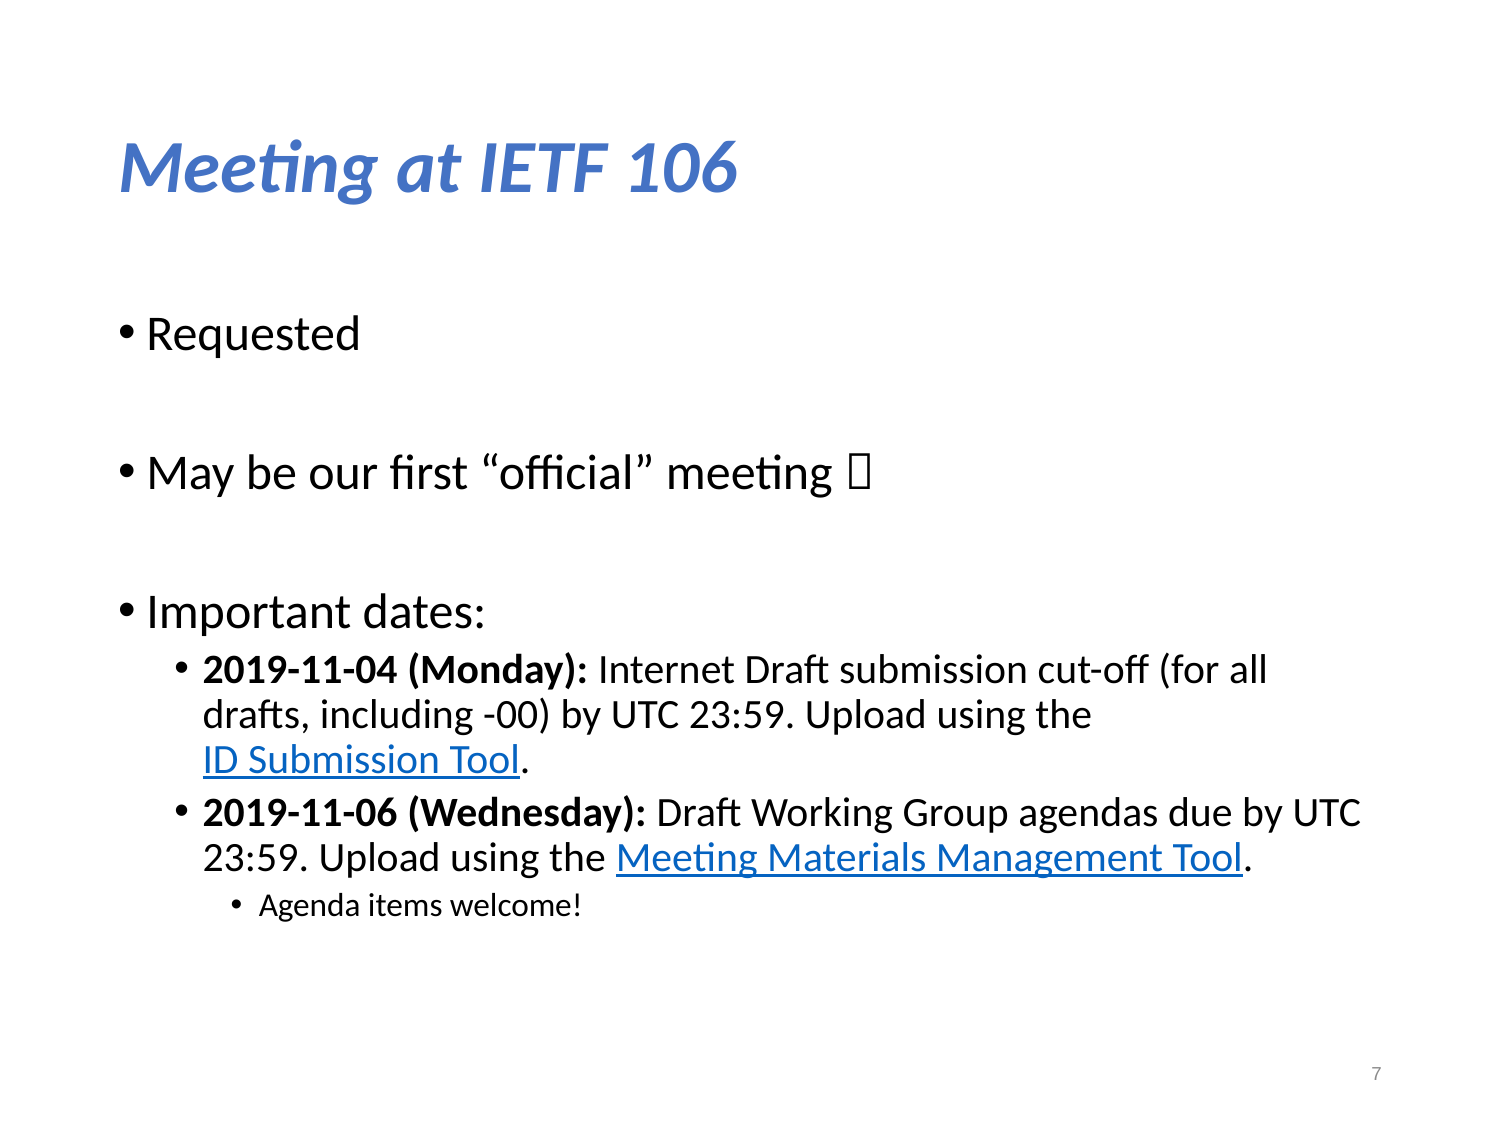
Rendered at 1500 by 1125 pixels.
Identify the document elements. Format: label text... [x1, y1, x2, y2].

title Meeting at IETF 106 [103, 59, 1397, 278]
list Requested May be our first “official” meeting  Important dates: 2019-11-04 (Monday): Internet Draft submission cut-off (for all drafts, including -00) by UTC 23:59. Upload using the ID Submission Tool. 2019-11-06 (Wednesday): Draft Working Group agendas due by UTC 23:59. Upload using the Meeting Materials Management Tool. Agenda items welcome! [103, 299, 1384, 1014]
slide_number 7 [1059, 1042, 1397, 1103]
